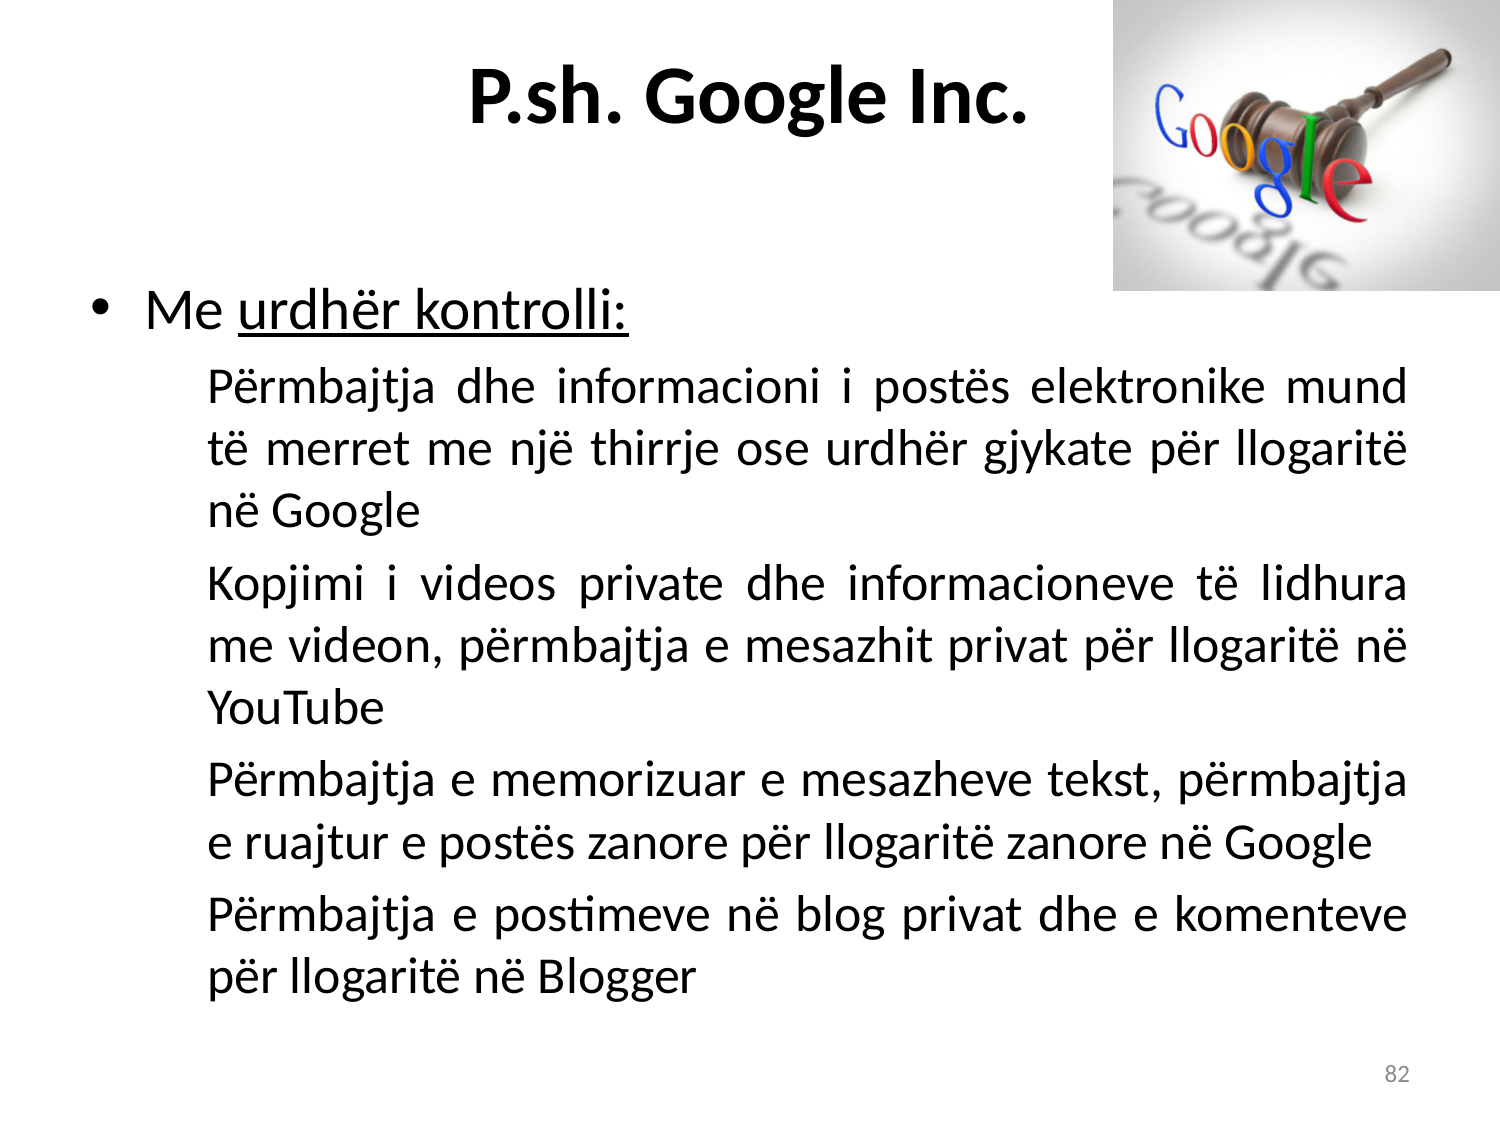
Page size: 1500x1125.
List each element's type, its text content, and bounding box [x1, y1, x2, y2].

list Me urdhër kontrolli: Përmbajtja dhe informacioni i postës elektronike mund të merret me një thirrje ose urdhër gjykate për llogaritë në Google Kopjimi i videos private dhe informacioneve të lidhura me videon, përmbajtja e mesazhit privat për llogaritë në YouTube Përmbajtja e memorizuar e mesazheve tekst, përmbajtja e ruajtur e postës zanore për llogaritë zanore në Google Përmbajtja e postimeve në blog privat dhe e komenteve për llogaritë në Blogger [75, 262, 1425, 1063]
slide_number 82 [1074, 1042, 1425, 1103]
title P.sh. Google Inc. [75, 33, 1108, 221]
picture [1113, 0, 1500, 291]
